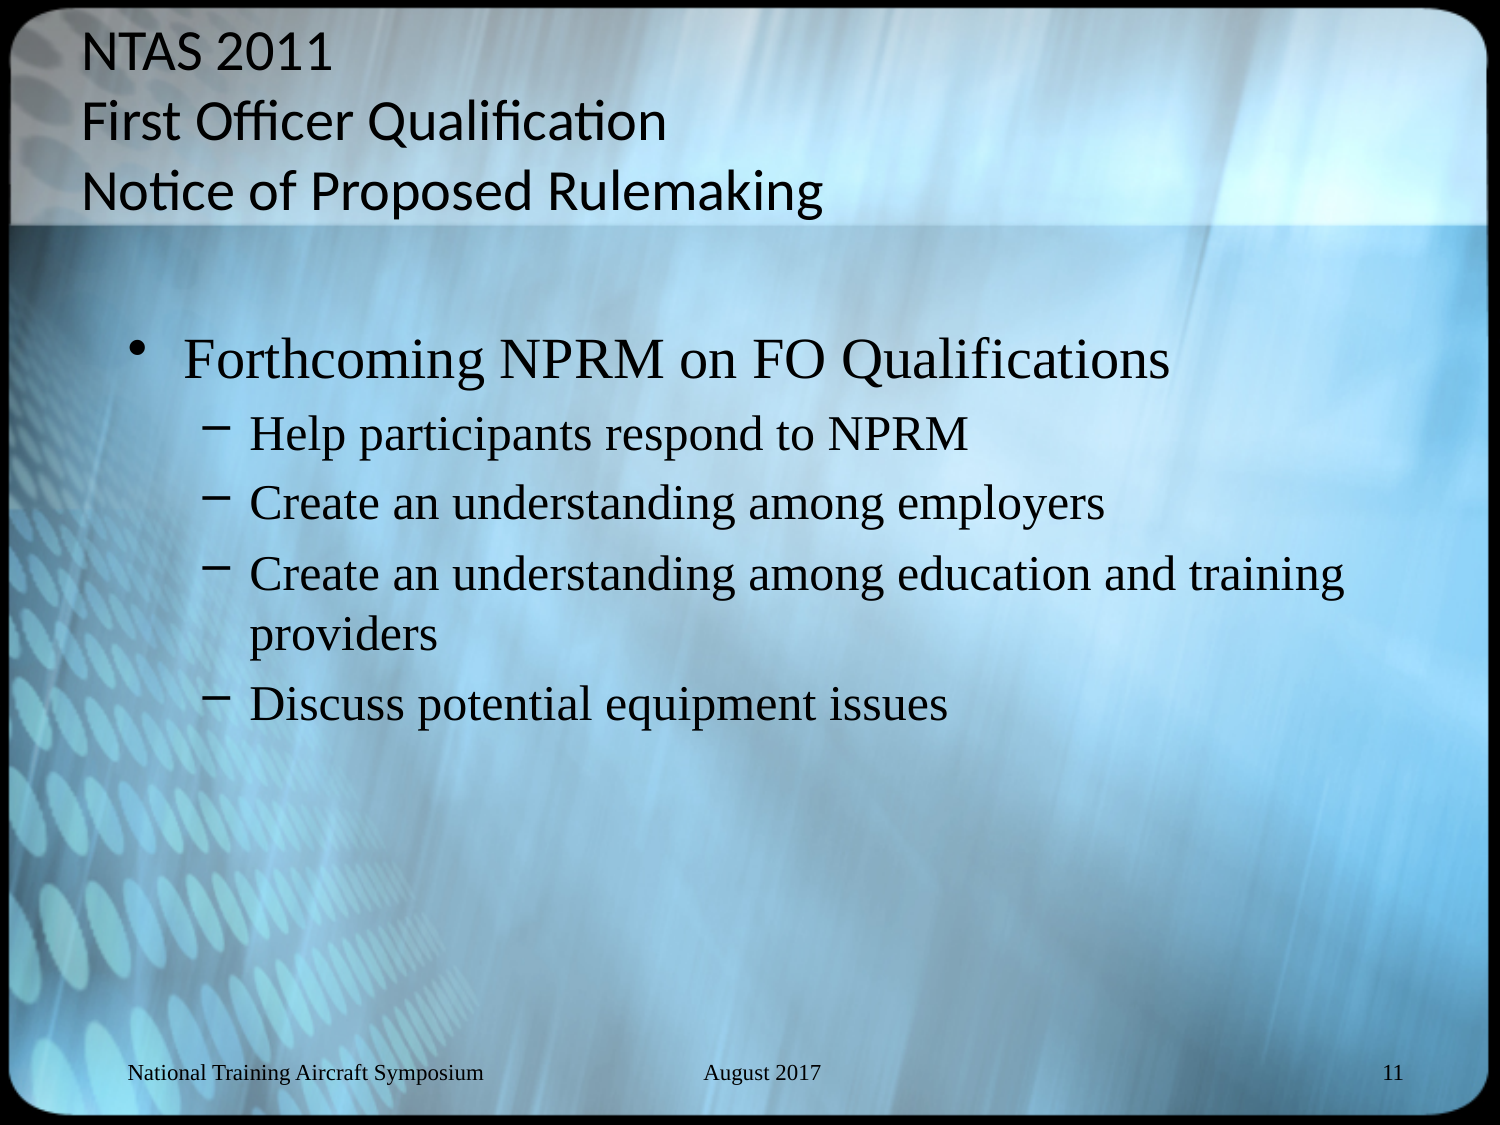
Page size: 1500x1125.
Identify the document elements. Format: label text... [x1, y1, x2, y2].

list Forthcoming NPRM on FO Qualifications Help participants respond to NPRM Create an understanding among employers Create an understanding among education and training providers Discuss potential equipment issues [112, 312, 1388, 988]
footer August 2017 [524, 1049, 1001, 1125]
slide_number 11 [1074, 1049, 1426, 1101]
picture [0, 0, 1500, 1125]
text_box NTAS 2011 First Officer Qualification Notice of Proposed Rulemaking [66, 5, 1079, 230]
slide_number National Training Aircraft Symposium [112, 1049, 524, 1101]
